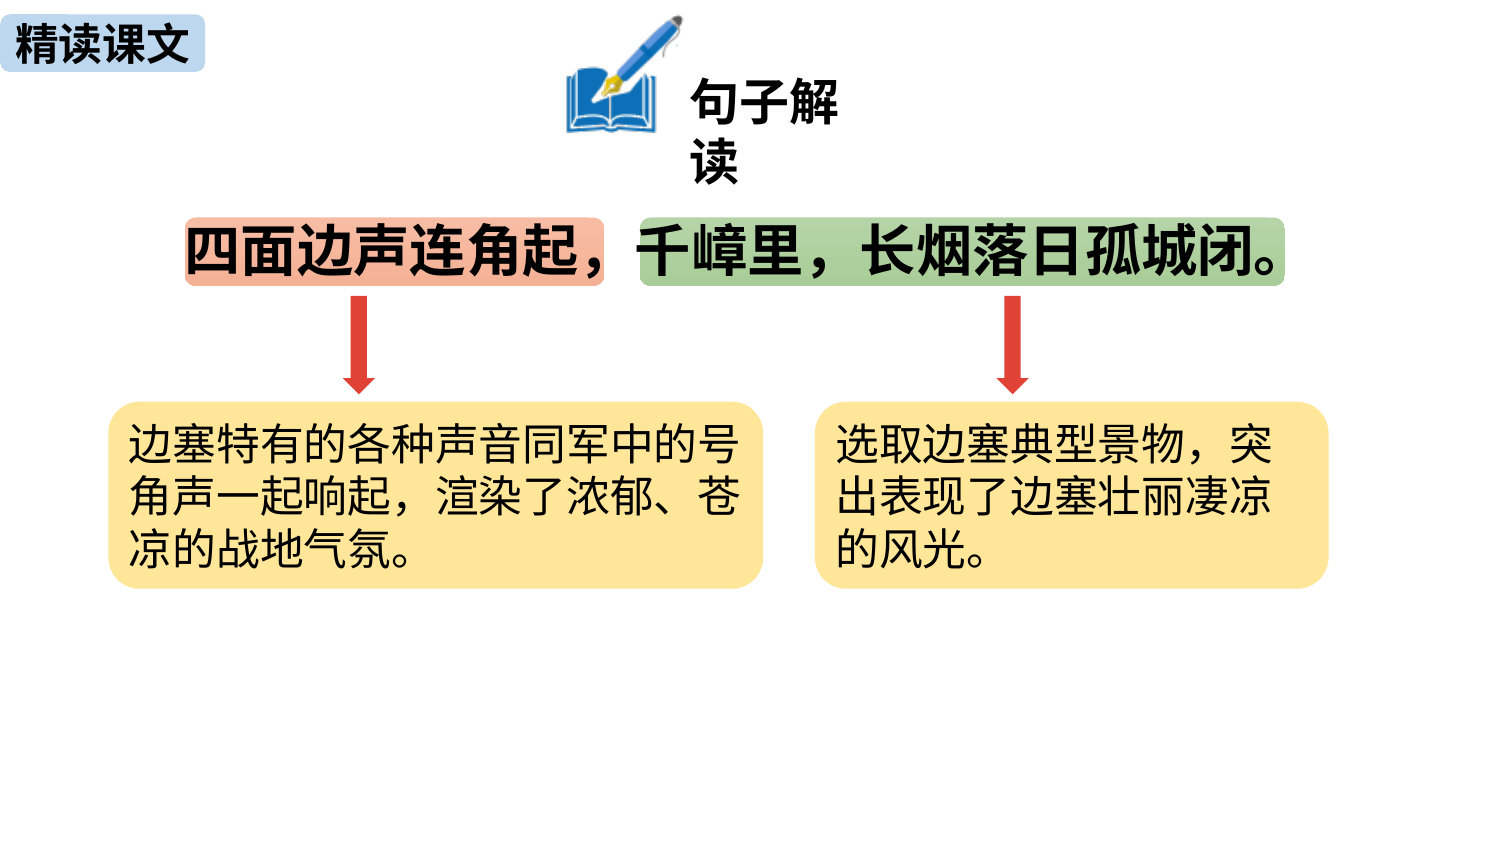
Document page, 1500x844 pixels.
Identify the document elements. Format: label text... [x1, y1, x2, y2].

text_box 边塞特有的各种声音同军中的号角声一起响起，渲染了浓郁、苍凉的战地气氛。 [108, 401, 764, 589]
text_box [340, 294, 378, 396]
picture [556, 12, 689, 141]
text_box 句子解读 [689, 61, 904, 141]
text_box 四面边声连角起，千嶂里，长烟落日孤城闭。 [173, 209, 1420, 288]
text_box 精读课文 [0, 13, 207, 73]
text_box [993, 294, 1032, 396]
text_box 选取边塞典型景物，突出表现了边塞壮丽凄凉的风光。 [814, 401, 1329, 589]
